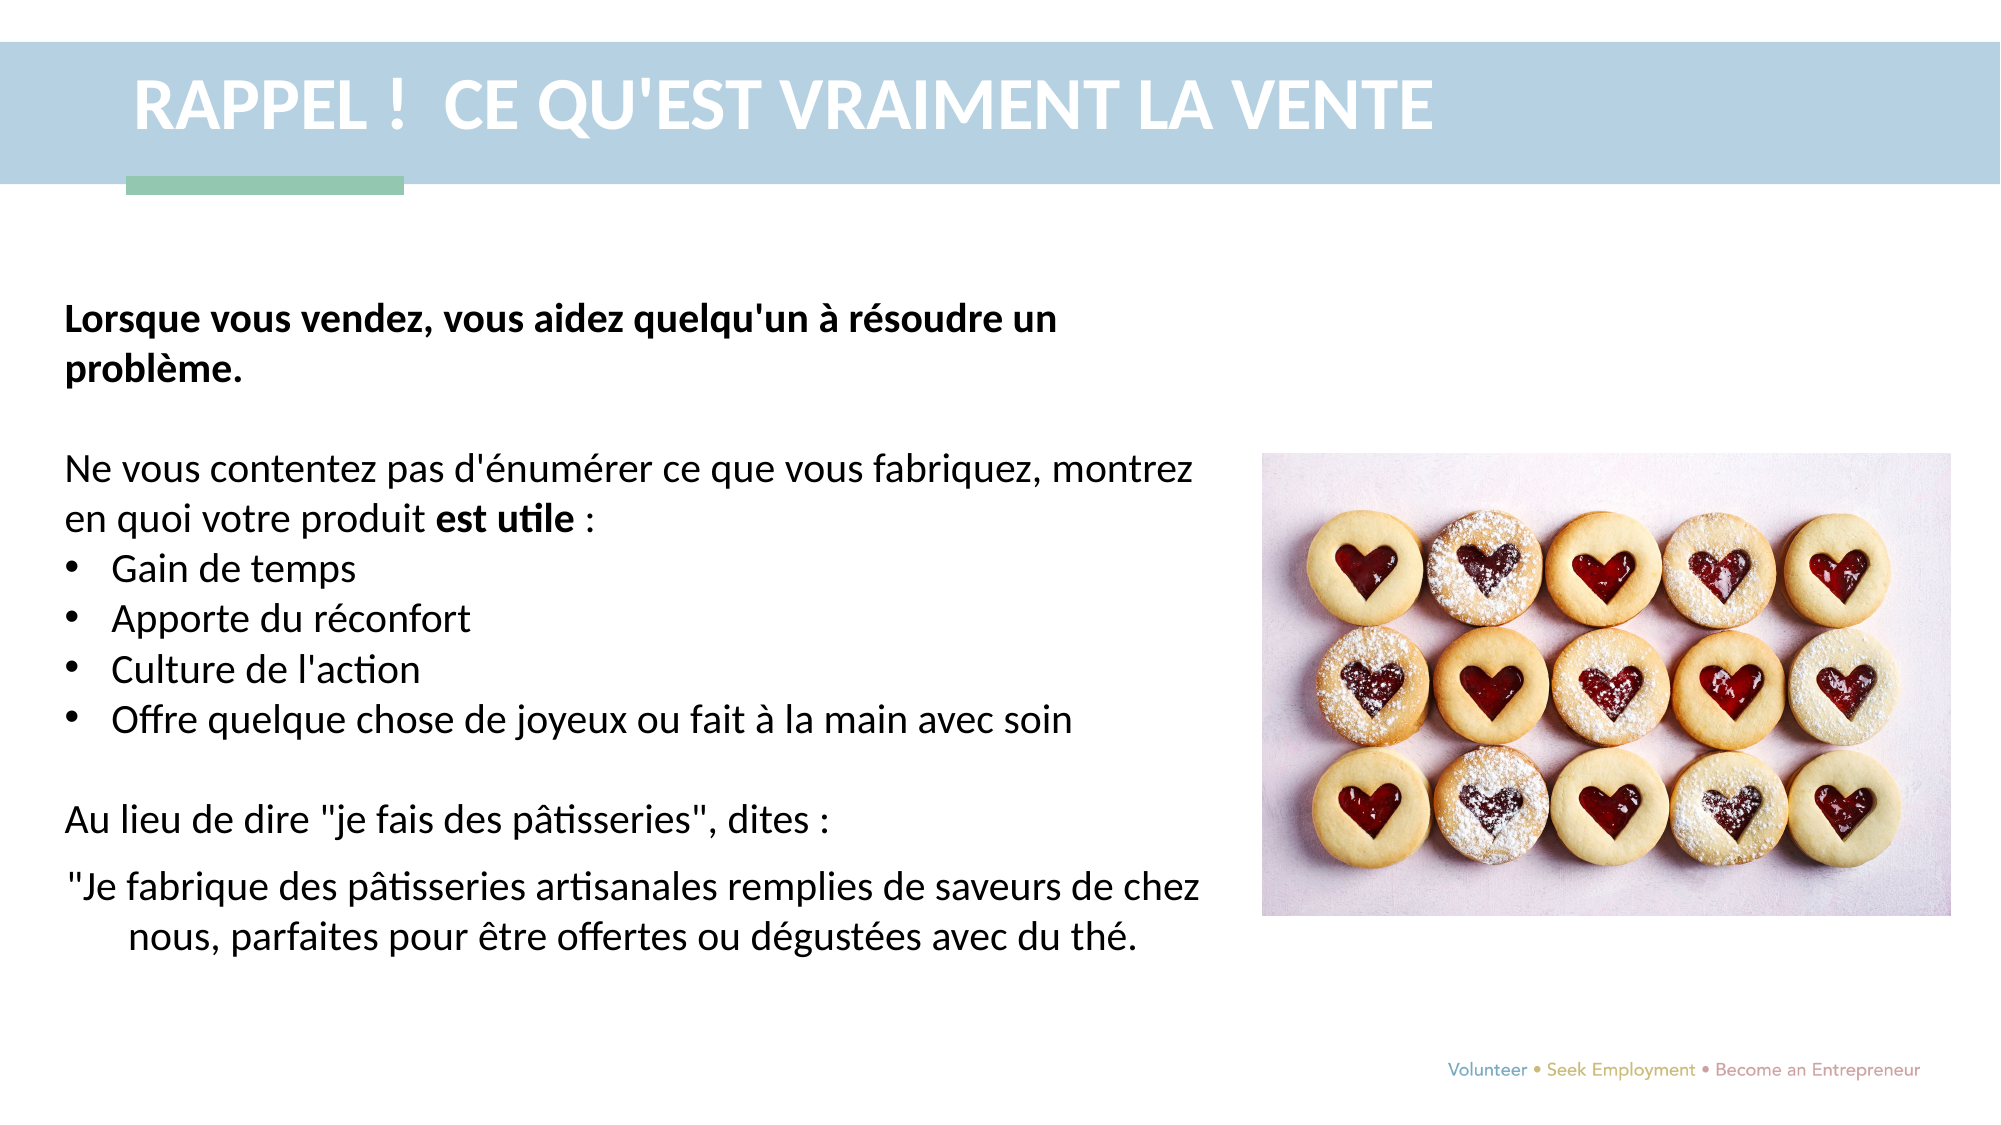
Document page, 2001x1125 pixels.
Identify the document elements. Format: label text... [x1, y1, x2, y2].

picture [1418, 1046, 1971, 1103]
list RAPPEL ! CE QU'EST VRAIMENT LA VENTE [118, 97, 1908, 216]
text_box Lorsque vous vendez, vous aidez quelqu'un à résoudre un problème. Ne vous contentez pas d'énumérer ce que vous fabriquez, montrez en quoi votre produit est utile : Gain de temps Apporte du réconfort Culture de l'action Offre quelque chose de joyeux ou fait à la main avec soin Au lieu de dire "je fais des pâtisseries", dites : "Je fabrique des pâtisseries artisanales remplies de saveurs de chez nous, parfaites pour être offertes ou dégustées avec du thé. [49, 283, 1218, 967]
picture [1262, 453, 1951, 916]
